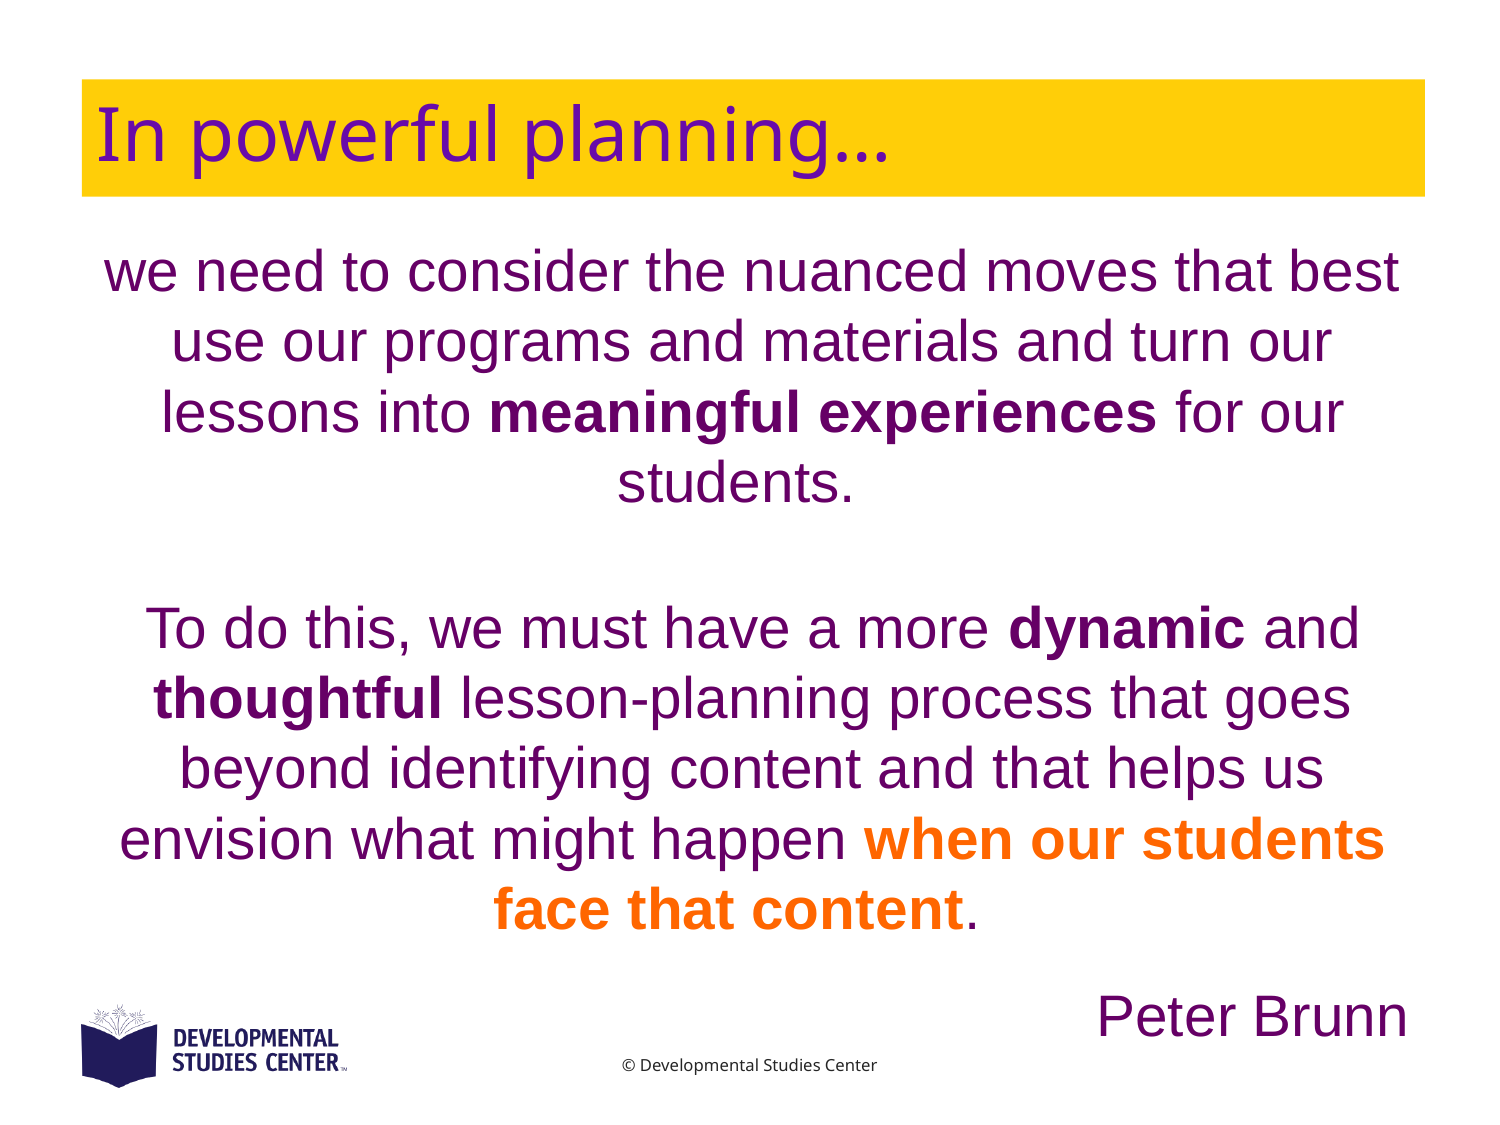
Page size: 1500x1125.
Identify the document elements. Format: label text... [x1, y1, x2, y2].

picture [81, 1063, 347, 1088]
title In powerful planning… [81, 79, 1425, 197]
list we need to consider the nuanced moves that best use our programs and materials and turn our lessons into meaningful experiences for our students. To do this, we must have a more dynamic and thoughtful lesson-planning process that goes beyond identifying content and that helps us envision what might happen when our students face that content. Peter Brunn [81, 224, 1425, 1063]
